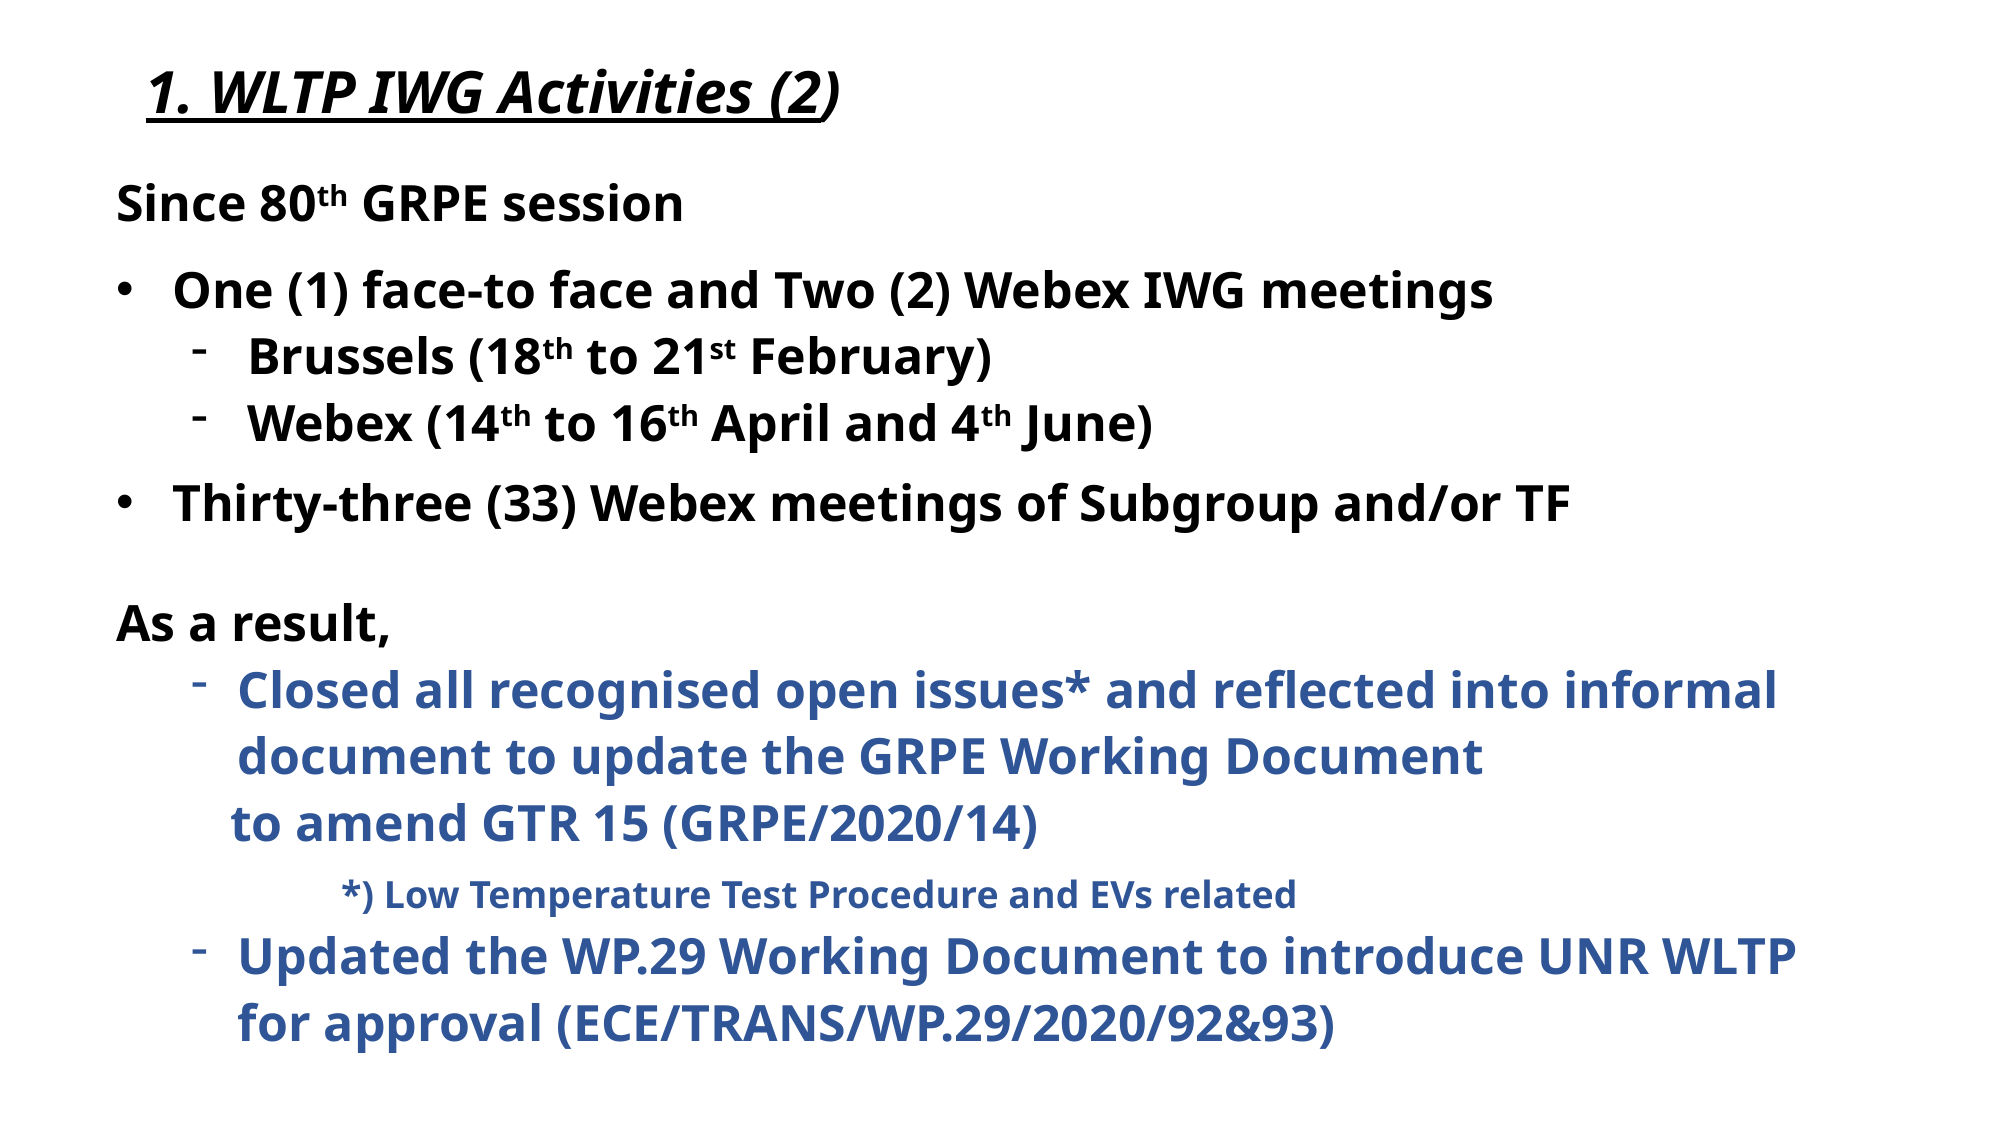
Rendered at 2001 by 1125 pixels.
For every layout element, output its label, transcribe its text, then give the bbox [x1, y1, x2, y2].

text_box Since 80th GRPE session One (1) face-to face and Two (2) Webex IWG meetings Brussels (18th to 21st February) Webex (14th to 16th April and 4th June) Thirty-three (33) Webex meetings of Subgroup and/or TF As a result, Closed all recognised open issues* and reflected into informal document to update the GRPE Working Document to amend GTR 15 (GRPE/2020/14) *) Low Temperature Test Procedure and EVs related Updated the WP.29 Working Document to introduce UNR WLTP for approval (ECE/TRANS/WP.29/2020/92&93) [101, 164, 1894, 1059]
text_box 1. WLTP IWG Activities (2) [131, 48, 857, 133]
